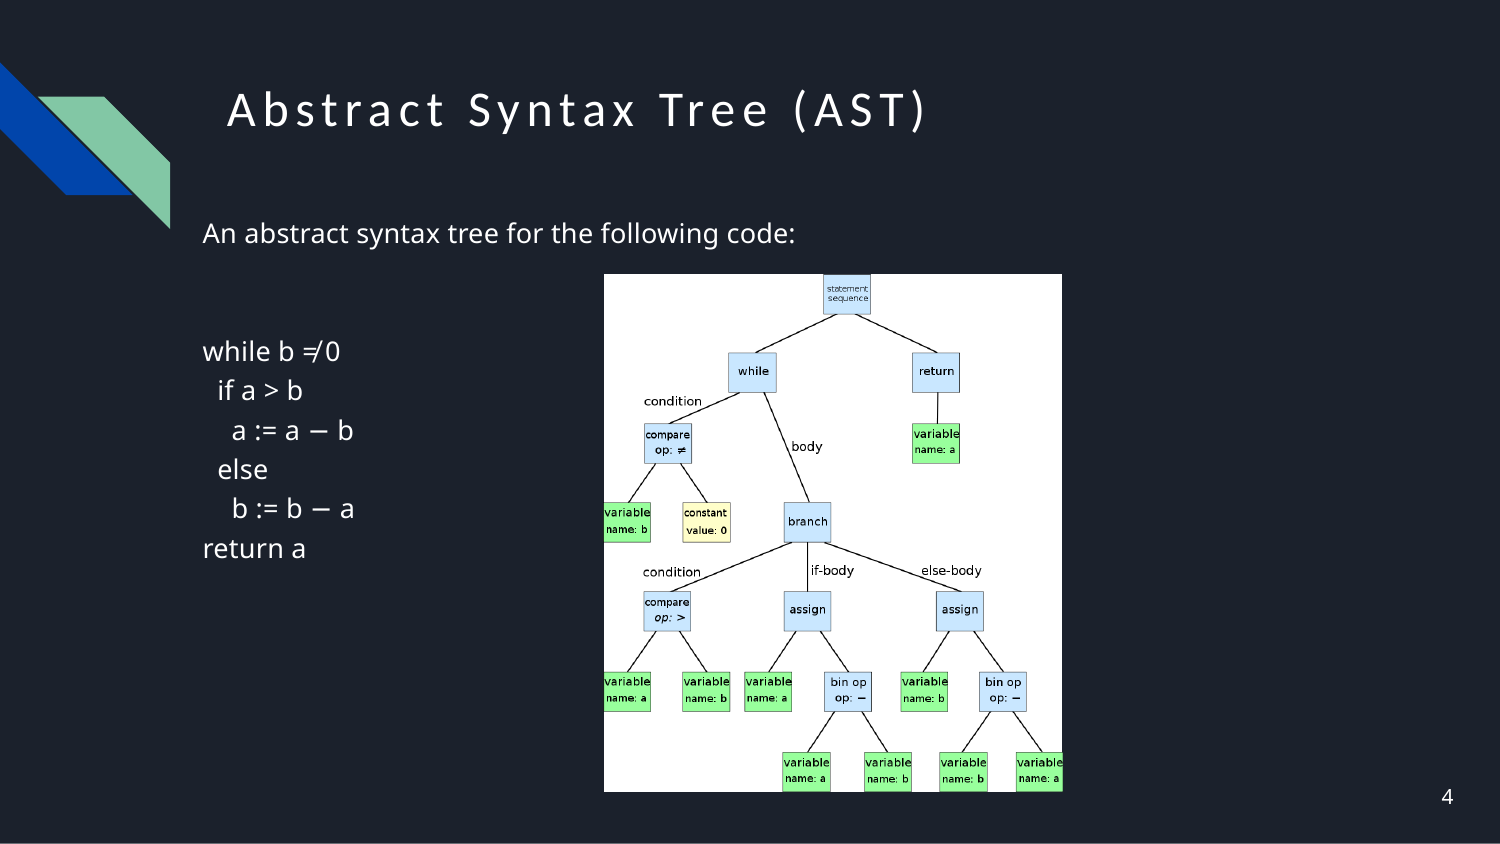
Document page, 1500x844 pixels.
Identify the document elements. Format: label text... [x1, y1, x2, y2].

picture [603, 274, 1063, 793]
text_box An abstract syntax tree for the following code: while b ≠ 0 if a > b a := a − b else b := b − a return a [200, 209, 1300, 604]
title Abstract Syntax Tree (AST) [224, 74, 988, 209]
slide_number 4 [1435, 782, 1473, 844]
